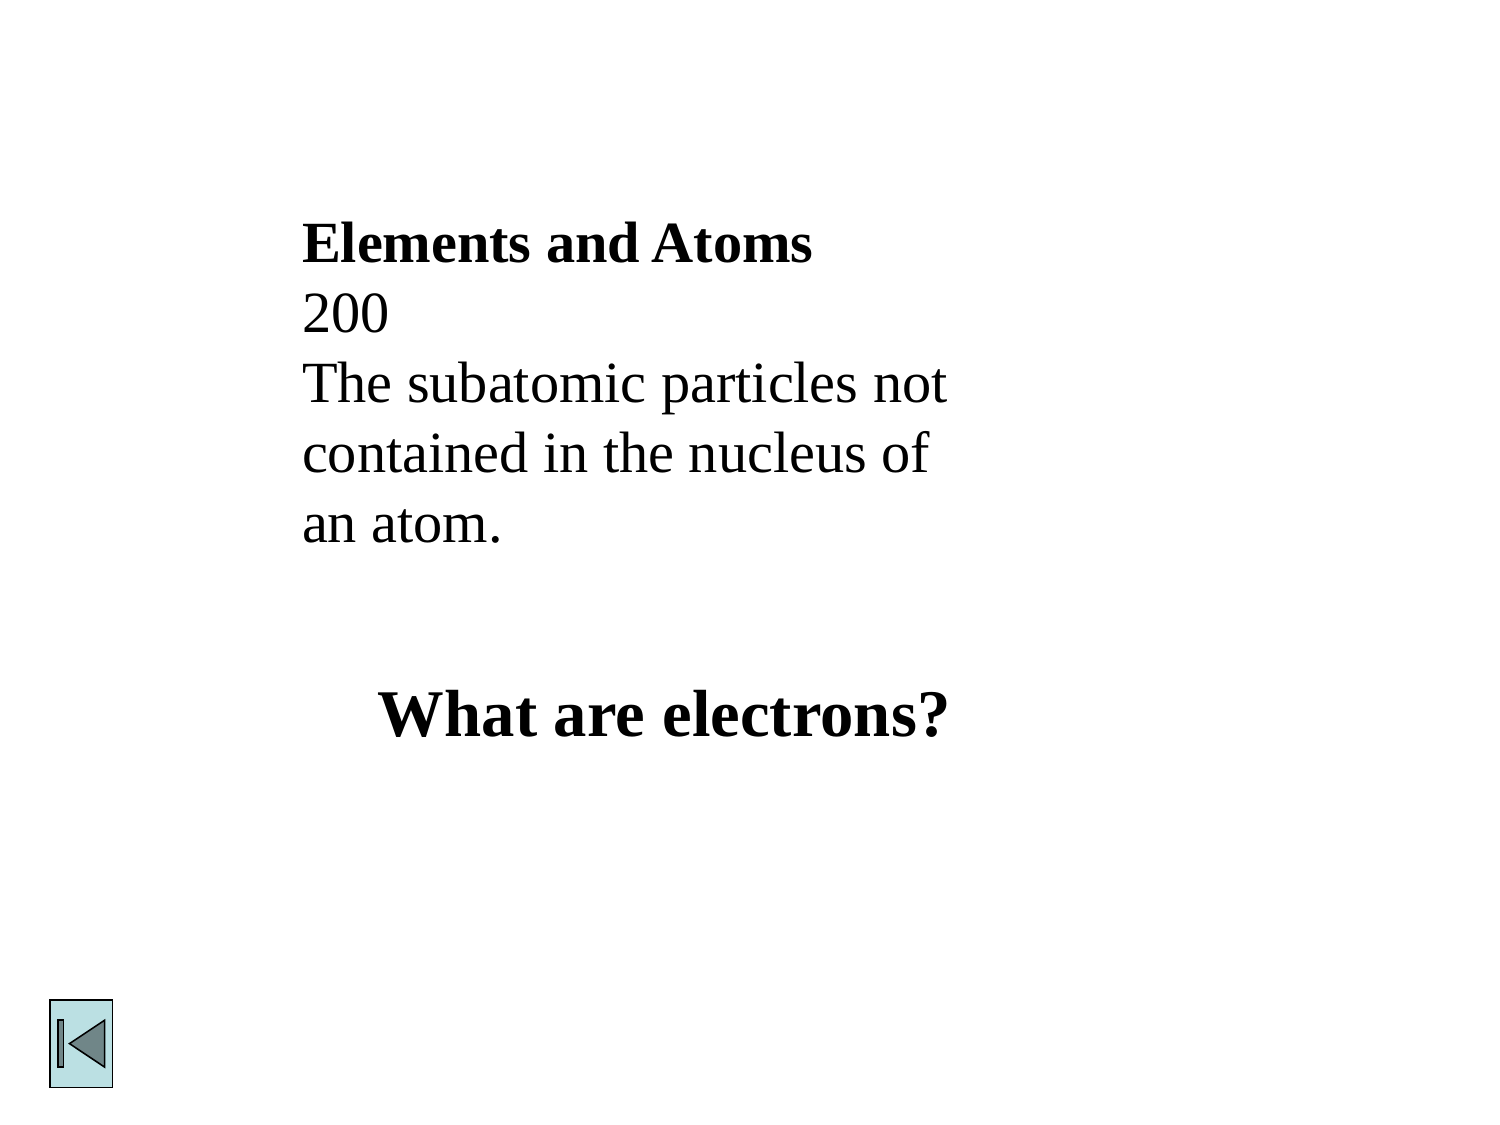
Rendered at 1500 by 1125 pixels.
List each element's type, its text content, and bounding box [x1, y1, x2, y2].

text_box What are electrons? [363, 662, 967, 758]
text_box [49, 999, 113, 1088]
text_box Elements and Atoms 200 The subatomic particles not contained in the nucleus of an atom. [287, 196, 975, 562]
